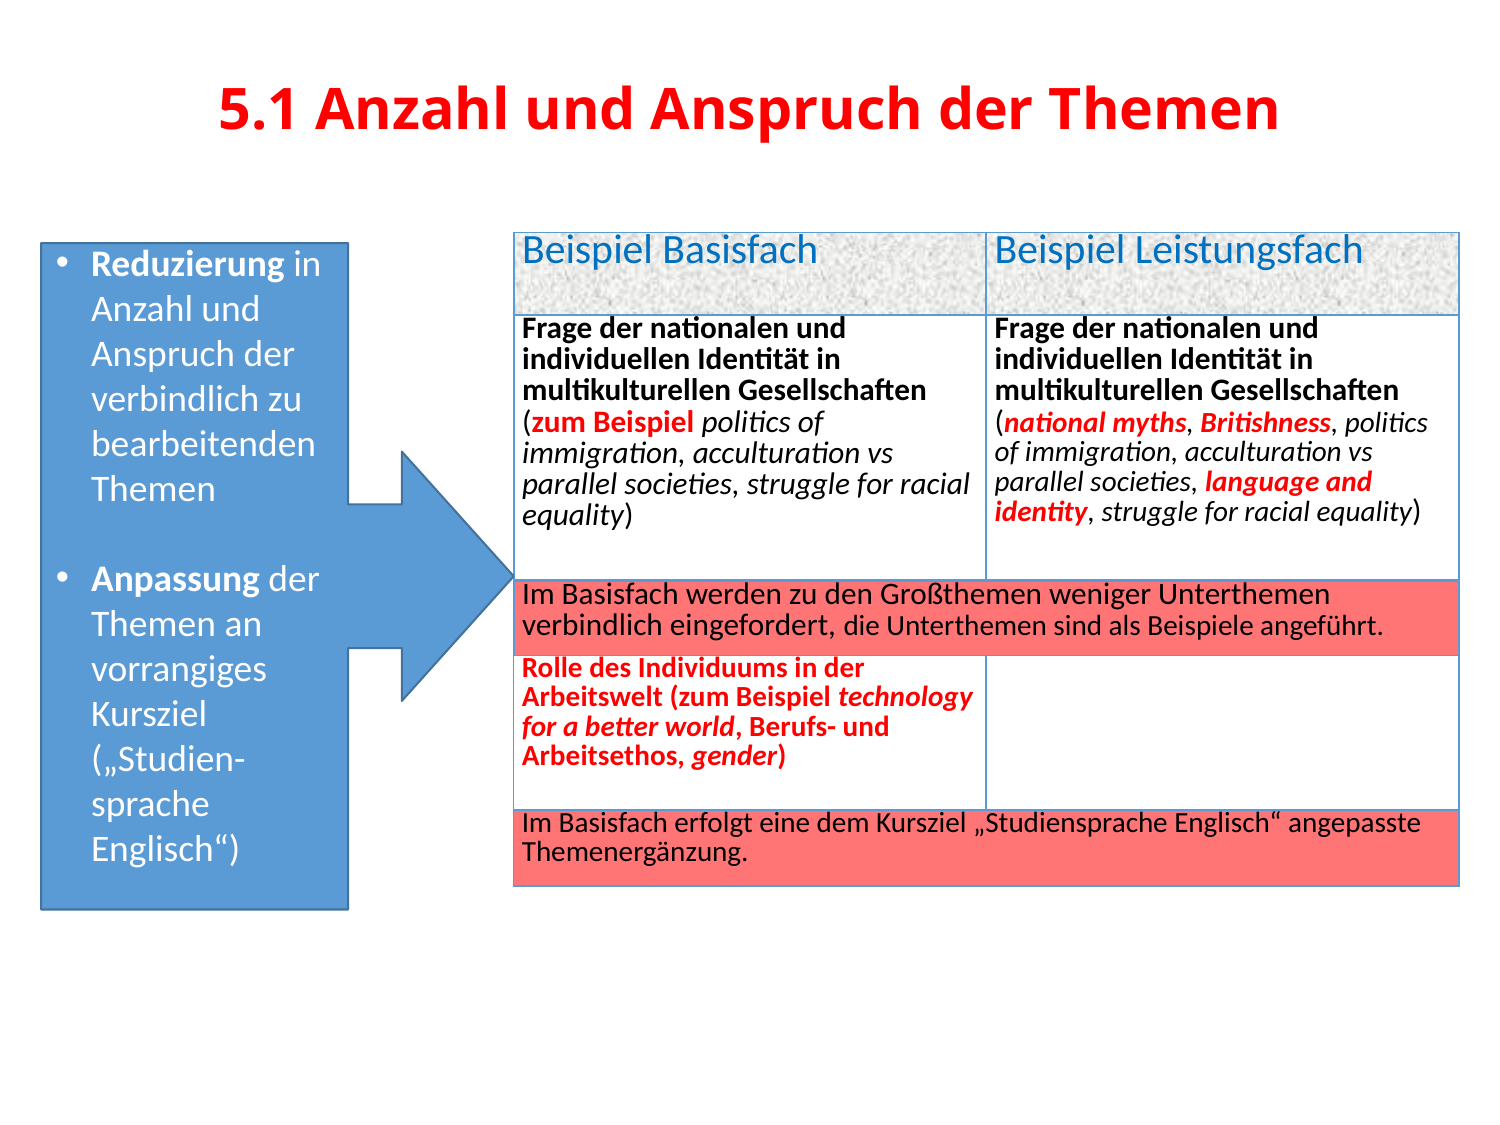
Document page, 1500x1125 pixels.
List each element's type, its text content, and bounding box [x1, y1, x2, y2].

table_cell Frage der nationalen und individuellen Identität in multikulturellen Gesellschaften (national myths, Britishness, politics of immigration, acculturation vs parallel societies, language and identity, struggle for racial equality) [987, 316, 1458, 579]
title 5.1 Anzahl und Anspruch der Themen [159, 66, 1341, 157]
table_header Im Basisfach werden zu den Großthemen weniger Unterthemen verbindlich eingefordert, die Unterthemen sind als Beispiele angeführt. [515, 582, 1458, 655]
table_header Beispiel Leistungsfach [987, 233, 1458, 314]
table_header Rolle des Individuums in der Arbeitswelt (zum Beispiel technology for a better world, Berufs- und Arbeitsethos, gender) [514, 656, 985, 809]
table_header Im Basisfach erfolgt eine dem Kursziel „Studiensprache Englisch“ angepasste Themenergänzung. [514, 811, 1458, 885]
table_cell Frage der nationalen und individuellen Identität in multikulturellen Gesellschaften (zum Beispiel politics of immigration, acculturation vs parallel societies, struggle for racial equality) [515, 316, 985, 579]
table_header [987, 656, 1458, 809]
table_header Beispiel Basisfach [515, 233, 985, 314]
text_box Reduzierung in Anzahl und Anspruch der verbindlich zu bearbeitenden Themen Anpassung der Themen an vorrangiges Kursziel („Studien-sprache Englisch“) [40, 242, 515, 911]
